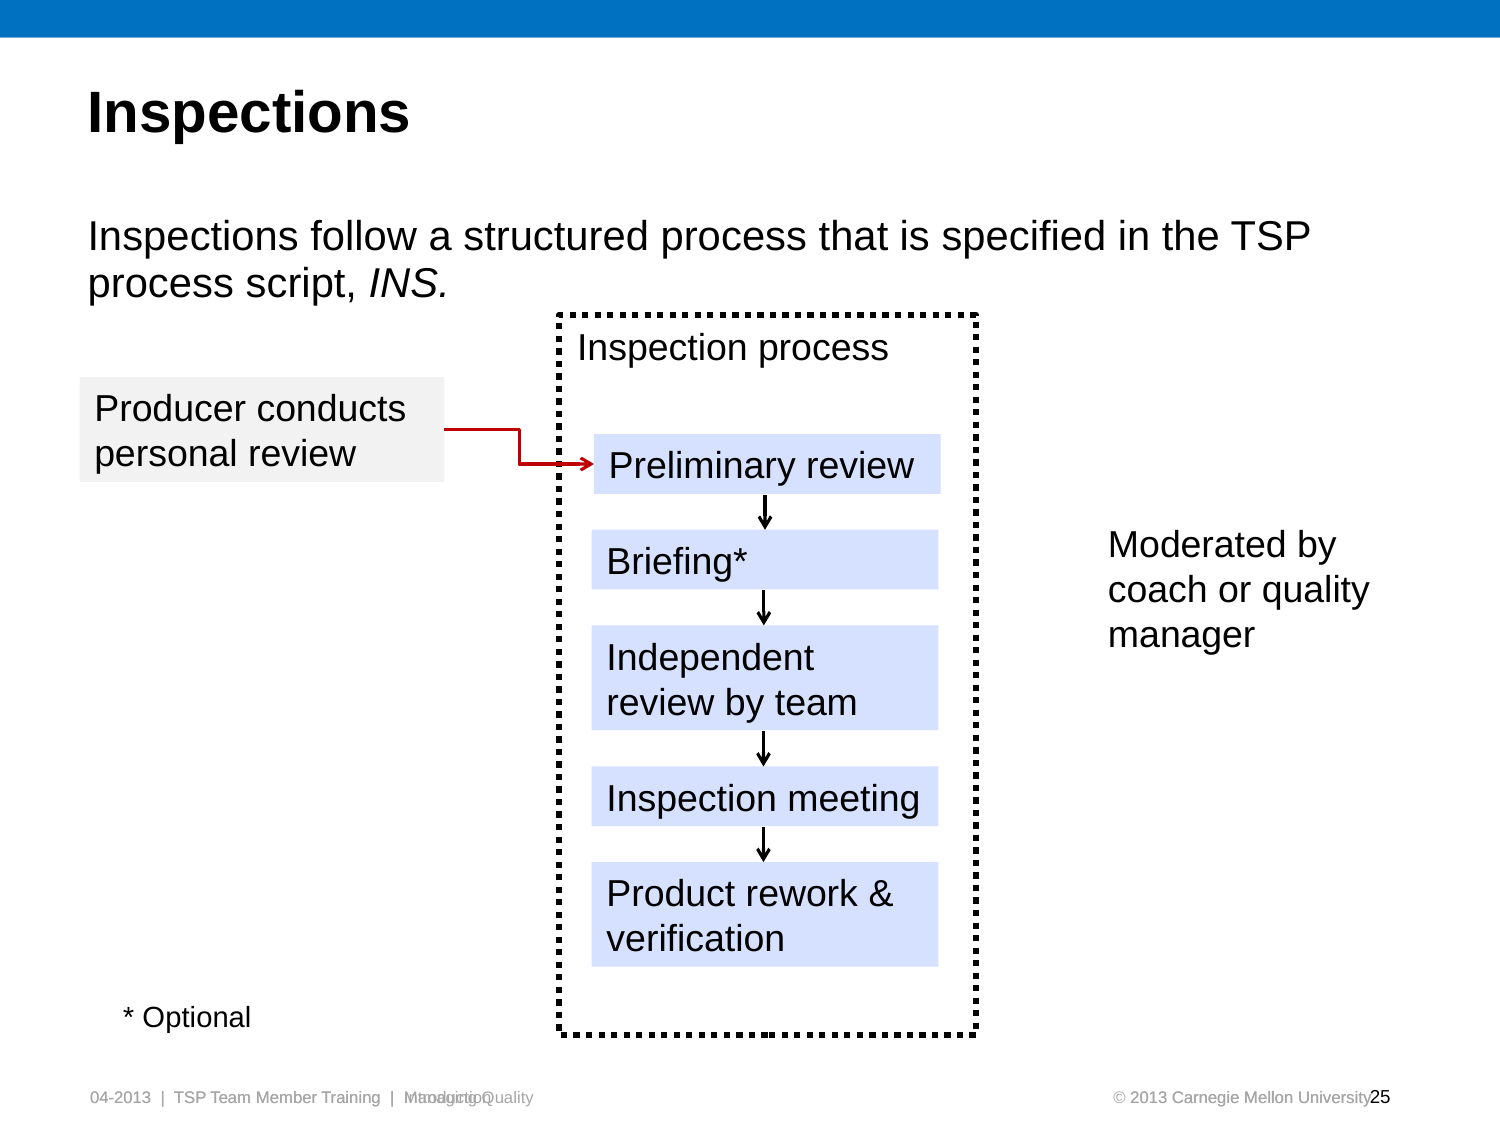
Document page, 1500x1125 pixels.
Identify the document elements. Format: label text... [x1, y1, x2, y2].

text_box Independent review by team [591, 625, 939, 731]
text_box Inspection process [562, 315, 976, 376]
title Inspections [87, 87, 1439, 212]
text_box Product rework & verification [591, 862, 939, 967]
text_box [444, 429, 595, 465]
text_box Preliminary review [593, 434, 941, 494]
text_box Briefing* [591, 529, 939, 590]
text_box * Optional [108, 990, 267, 1041]
text_box Producer conducts personal review [79, 377, 445, 482]
text_box Inspection meeting [591, 766, 939, 827]
text_box [559, 353, 976, 1036]
text_box Moderated by coach or quality manager [1093, 512, 1385, 662]
list Inspections follow a structured process that is specified in the TSP process script, INS. [87, 212, 1440, 353]
